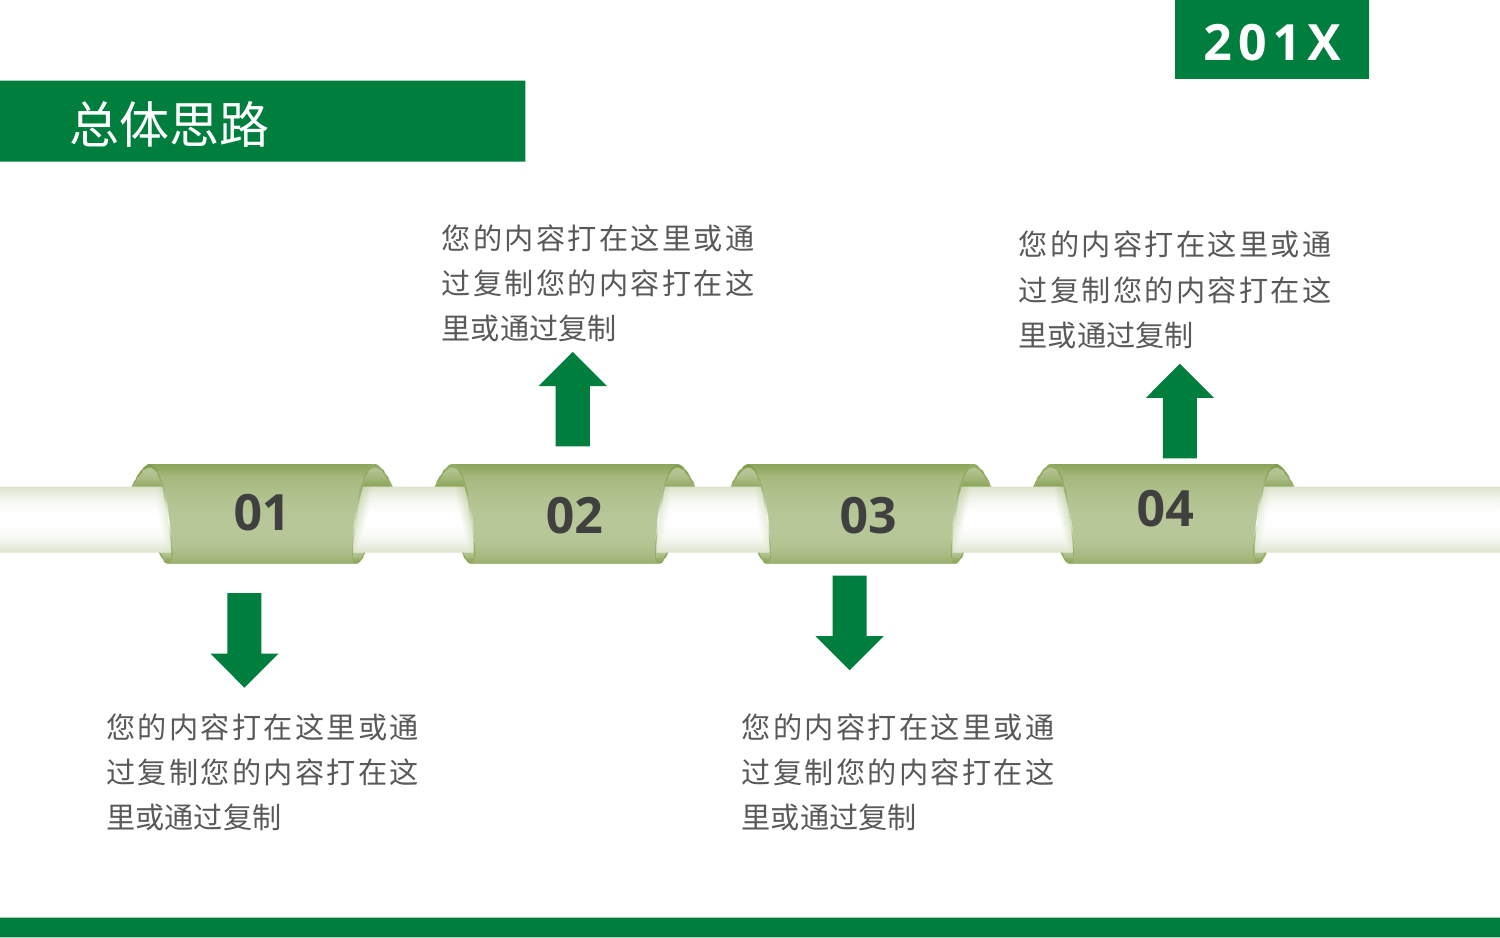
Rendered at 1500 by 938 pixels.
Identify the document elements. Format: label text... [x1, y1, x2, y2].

text_box 您的内容打在这里或通过复制您的内容打在这里或通过复制 [1003, 208, 1347, 360]
text_box [0, 79, 528, 164]
text_box [1145, 363, 1214, 459]
text_box [0, 916, 1500, 938]
text_box 201X [1188, 3, 1356, 78]
text_box 您的内容打在这里或通过复制您的内容打在这里或通过复制 [426, 202, 770, 354]
text_box [538, 354, 607, 447]
picture [0, 463, 1500, 564]
text_box [210, 593, 279, 688]
text_box 您的内容打在这里或通过复制您的内容打在这里或通过复制 [726, 691, 1070, 843]
text_box 总体思路 [54, 85, 285, 161]
text_box [1173, 0, 1371, 81]
text_box 您的内容打在这里或通过复制您的内容打在这里或通过复制 [91, 691, 434, 843]
text_box [815, 575, 884, 671]
